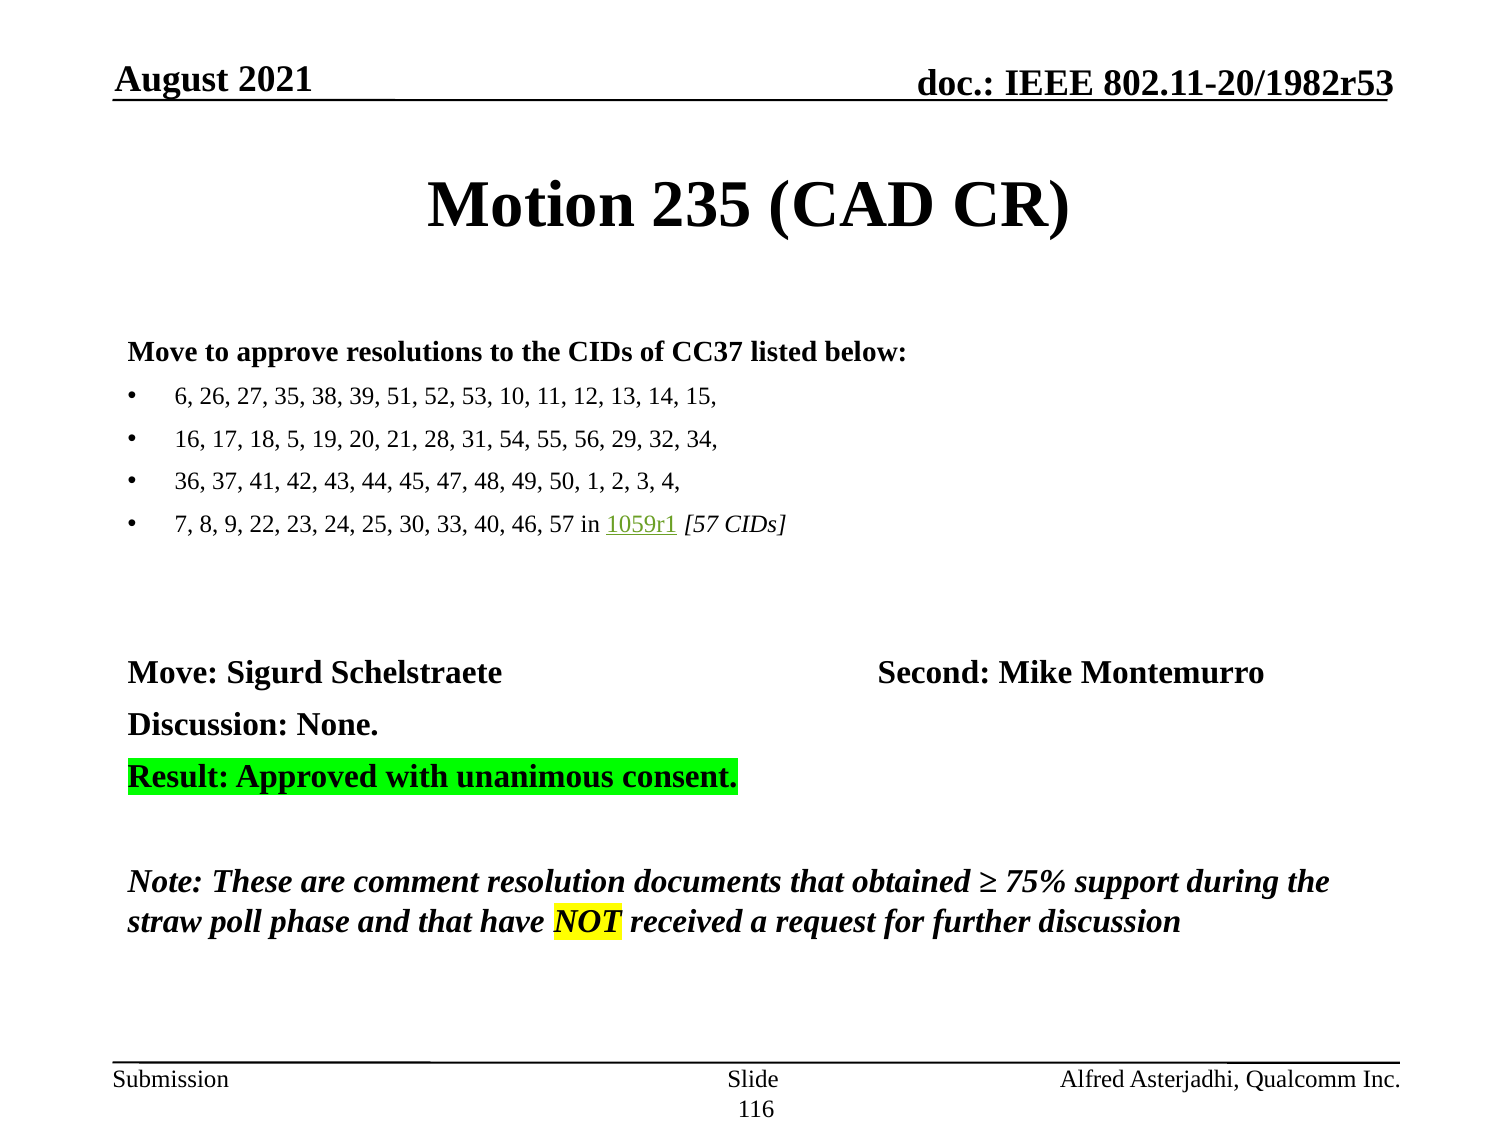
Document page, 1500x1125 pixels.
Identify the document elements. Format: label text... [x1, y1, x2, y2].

footer Alfred Asterjadhi, Qualcomm Inc. [878, 1061, 1402, 1093]
list Move to approve resolutions to the CIDs of CC37 listed below: 6, 26, 27, 35, 38, 39, 51, 52, 53, 10, 11, 12, 13, 14, 15, 16, 17, 18, 5, 19, 20, 21, 28, 31, 54, 55, 56, 29, 32, 34, 36, 37, 41, 42, 43, 44, 45, 47, 48, 49, 50, 1, 2, 3, 4, 7, 8, 9, 22, 23, 24, 25, 30, 33, 40, 46, 57 in 1059r1 [57 CIDs] Move: Sigurd Schelstraete Second: Mike Montemurro Discussion: None. Result: Approved with unanimous consent. Note: These are comment resolution documents that obtained ≥ 75% support during the straw poll phase and that have NOT received a request for further discussion [112, 324, 1388, 1063]
slide_number Slide 116 [712, 1061, 800, 1123]
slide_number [114, 54, 423, 100]
title Motion 235 (CAD CR) [112, 112, 1388, 288]
